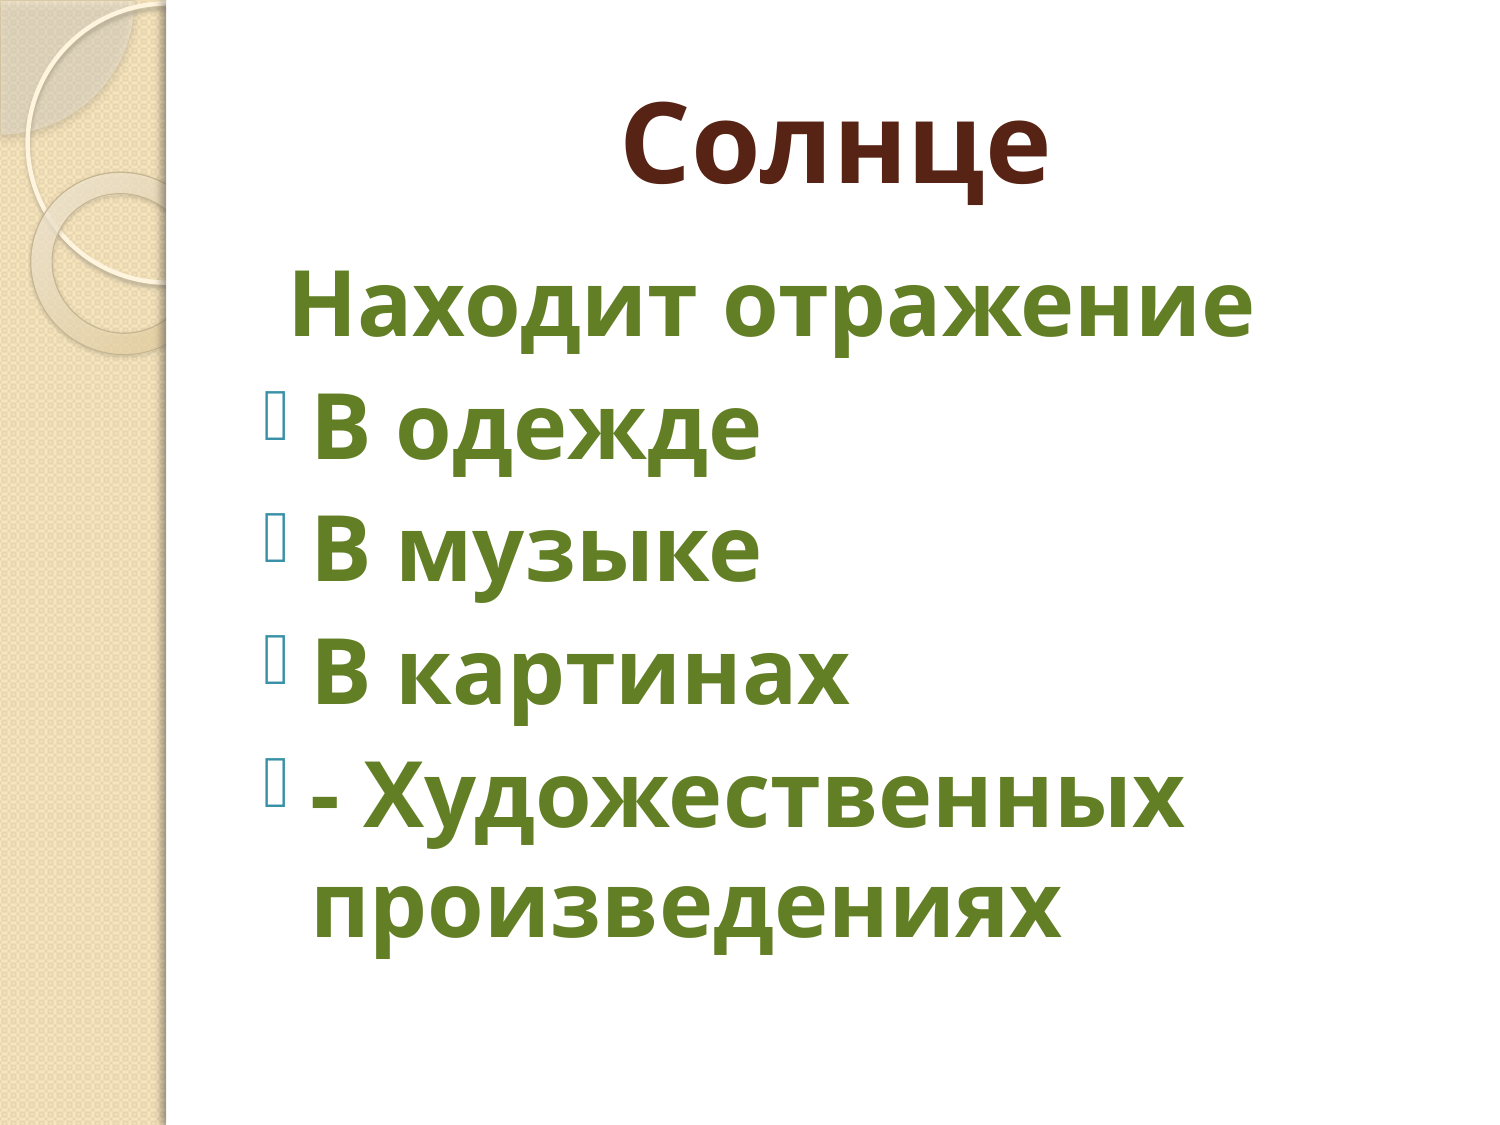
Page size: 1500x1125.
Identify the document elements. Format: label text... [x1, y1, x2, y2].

title Солнце [235, 45, 1466, 233]
list Находит отражение В одежде В музыке В картинах - Художественных произведениях [235, 237, 1466, 1025]
